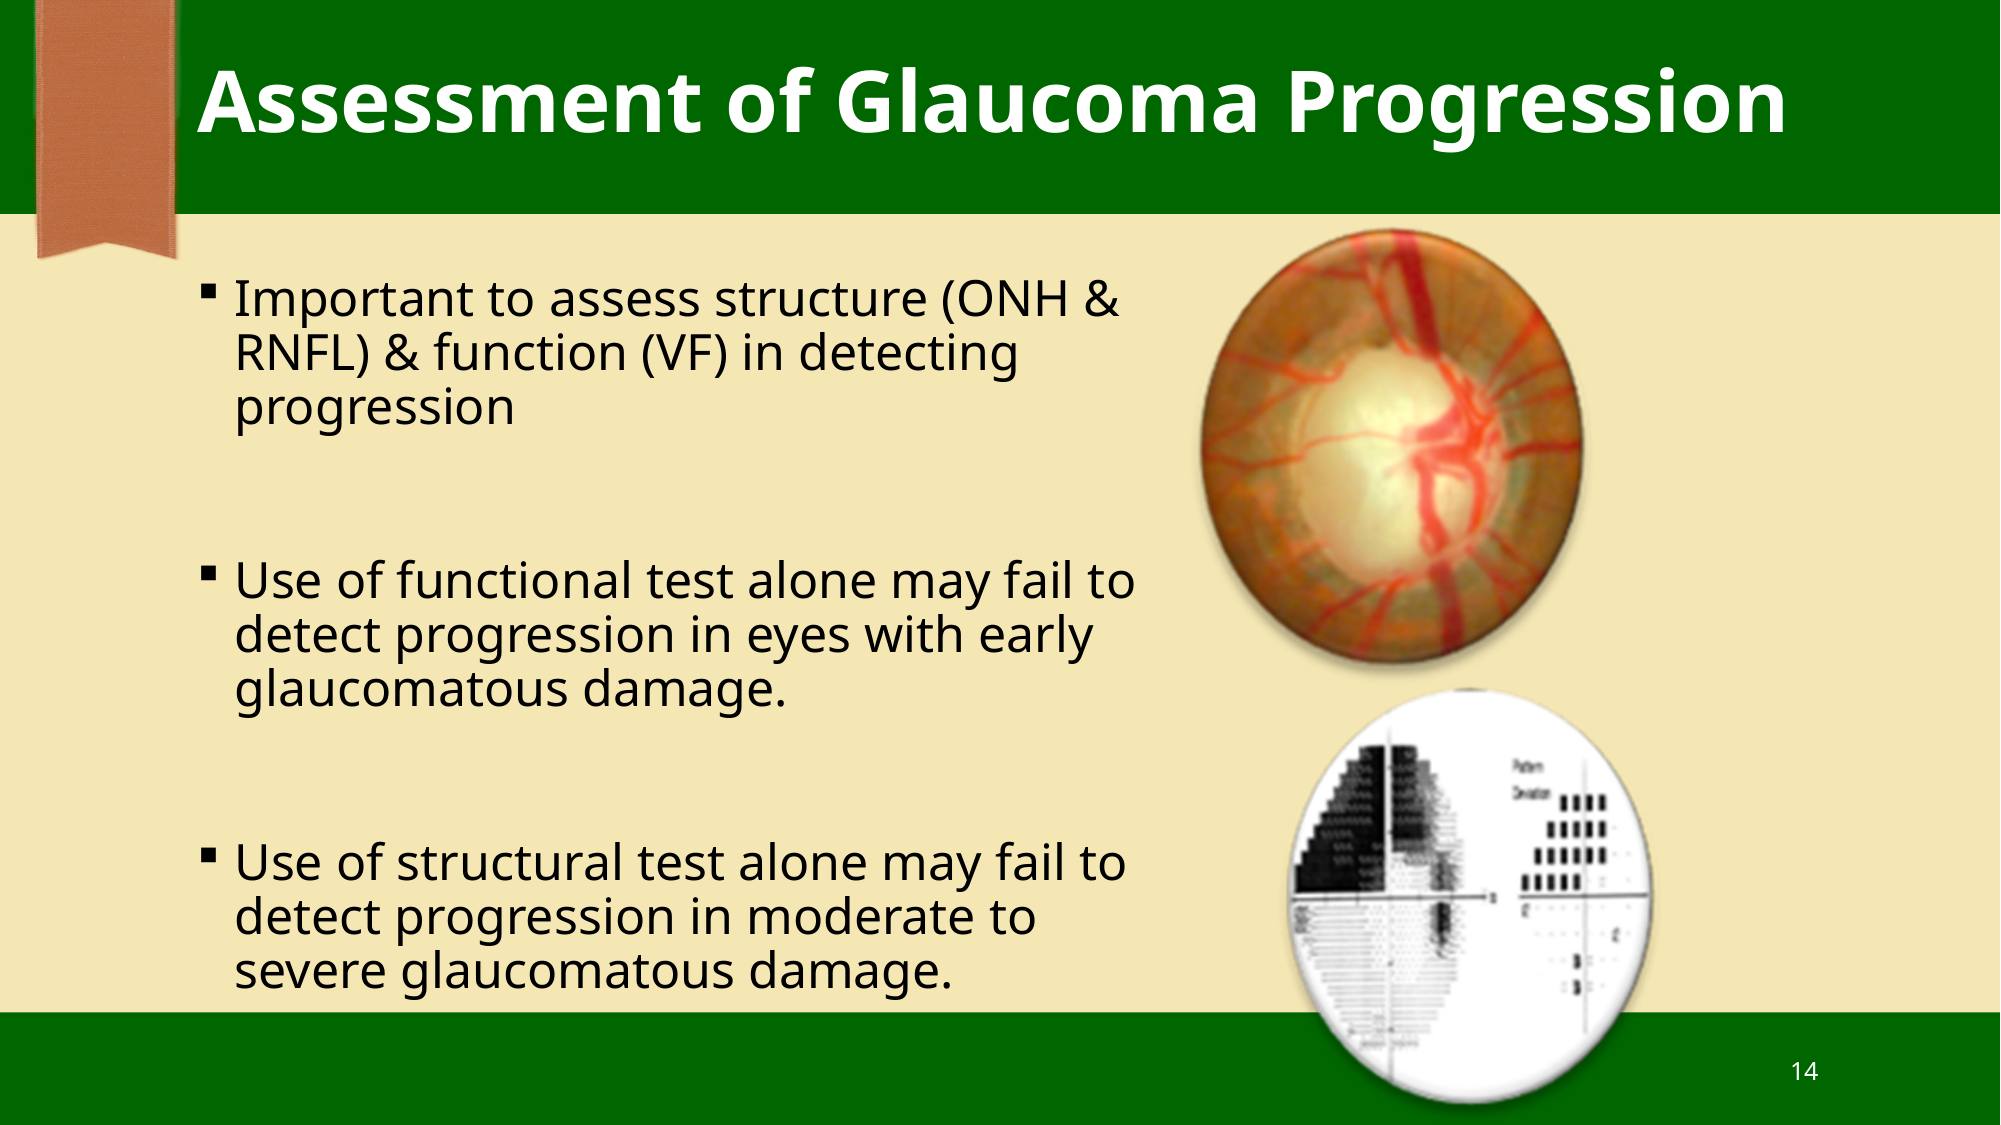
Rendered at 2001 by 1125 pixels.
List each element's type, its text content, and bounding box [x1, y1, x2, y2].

slide_number 14 [1677, 1042, 1819, 1103]
picture [1179, 216, 1672, 1125]
title Assessment of Glaucoma Progression [182, 2, 1819, 207]
list Important to assess structure (ONH & RNFL) & function (VF) in detecting progression Use of functional test alone may fail to detect progression in eyes with early glaucomatous damage. Use of structural test alone may fail to detect progression in moderate to severe glaucomatous damage. [182, 265, 1173, 1021]
